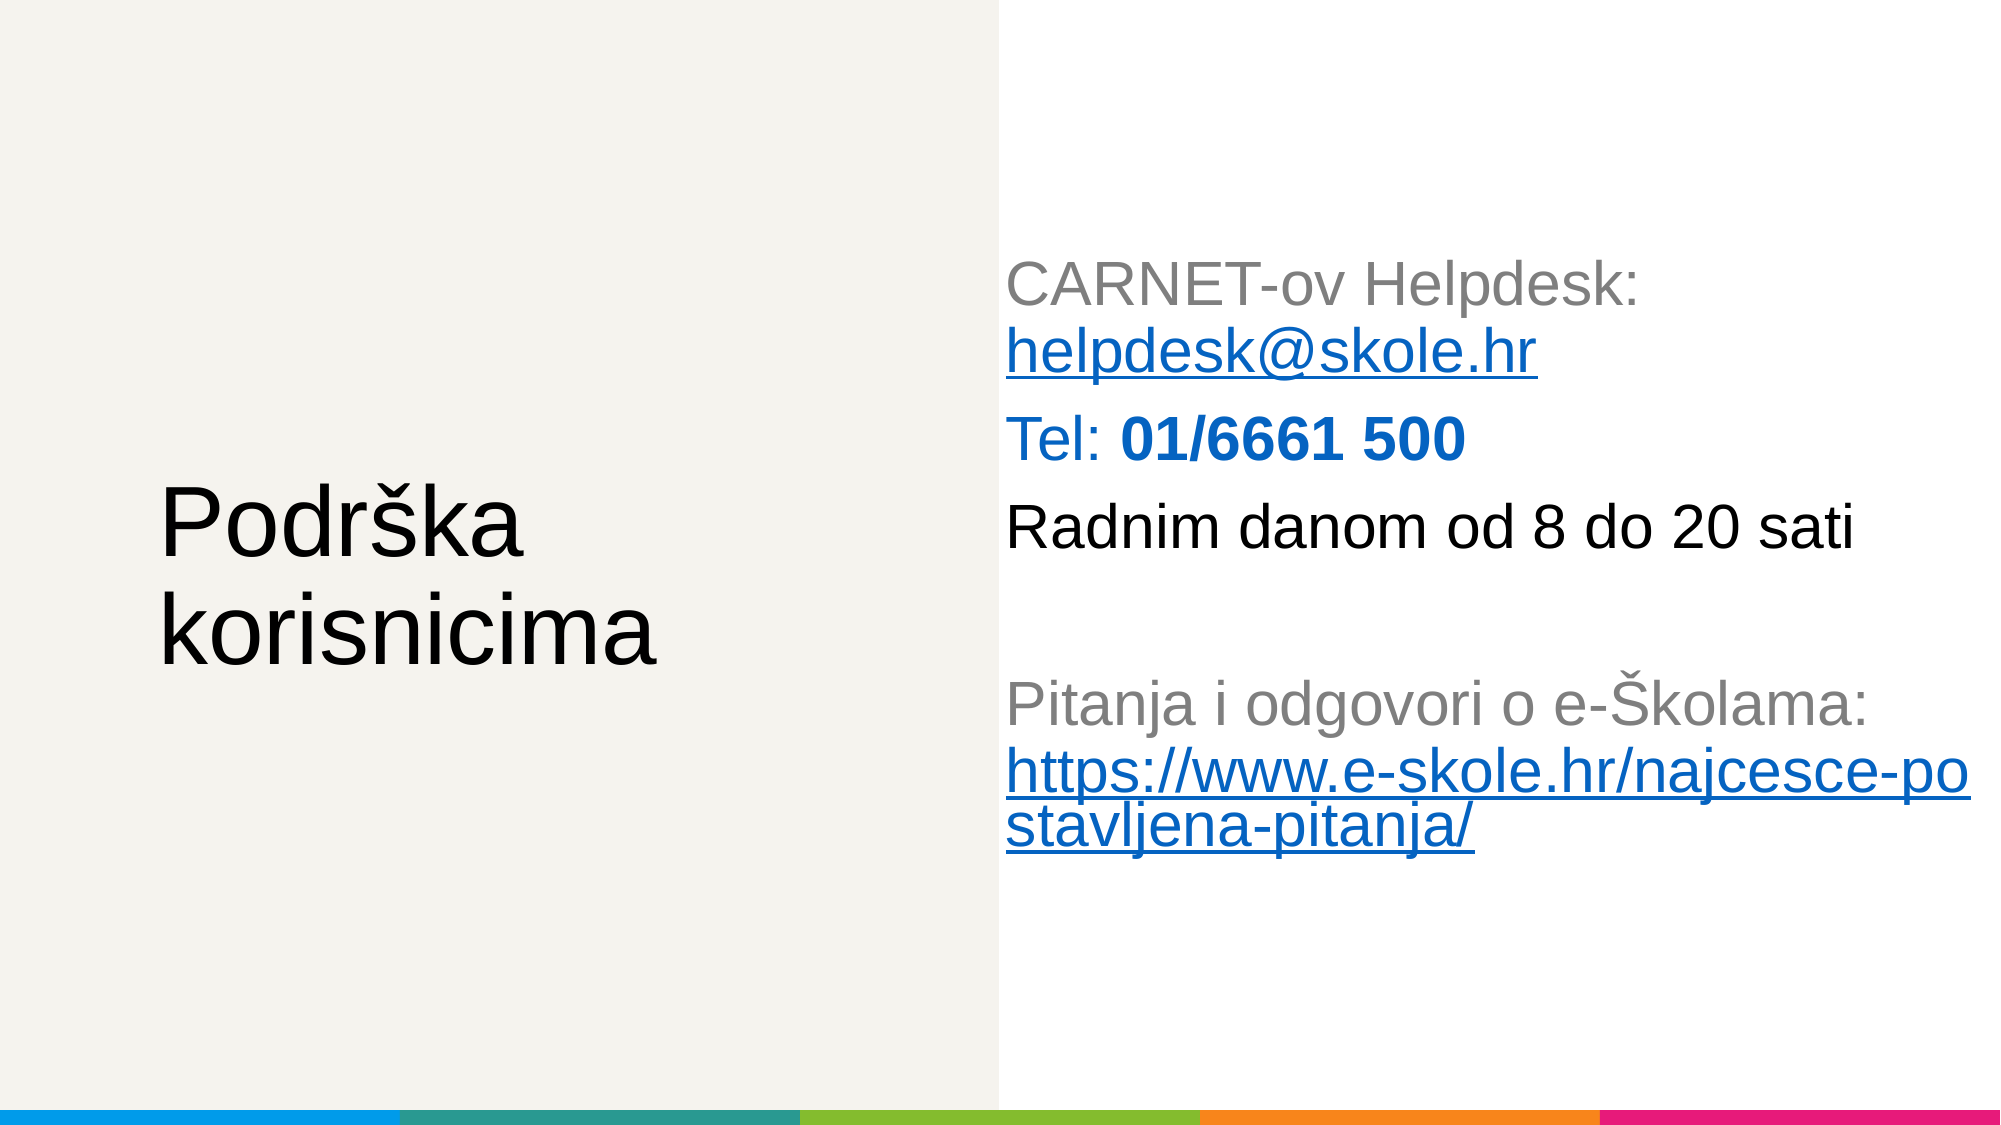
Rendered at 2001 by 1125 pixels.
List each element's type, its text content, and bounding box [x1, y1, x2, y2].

list CARNET-ov Helpdesk: helpdesk@skole.hr Tel: 01/6661 500 Radnim danom od 8 do 20 sati Pitanja i odgovori o e-Školama: https://www.e-skole.hr/najcesce-postavljena-pitanja/ [990, 130, 2000, 995]
title Podrška korisnicima [143, 431, 877, 694]
